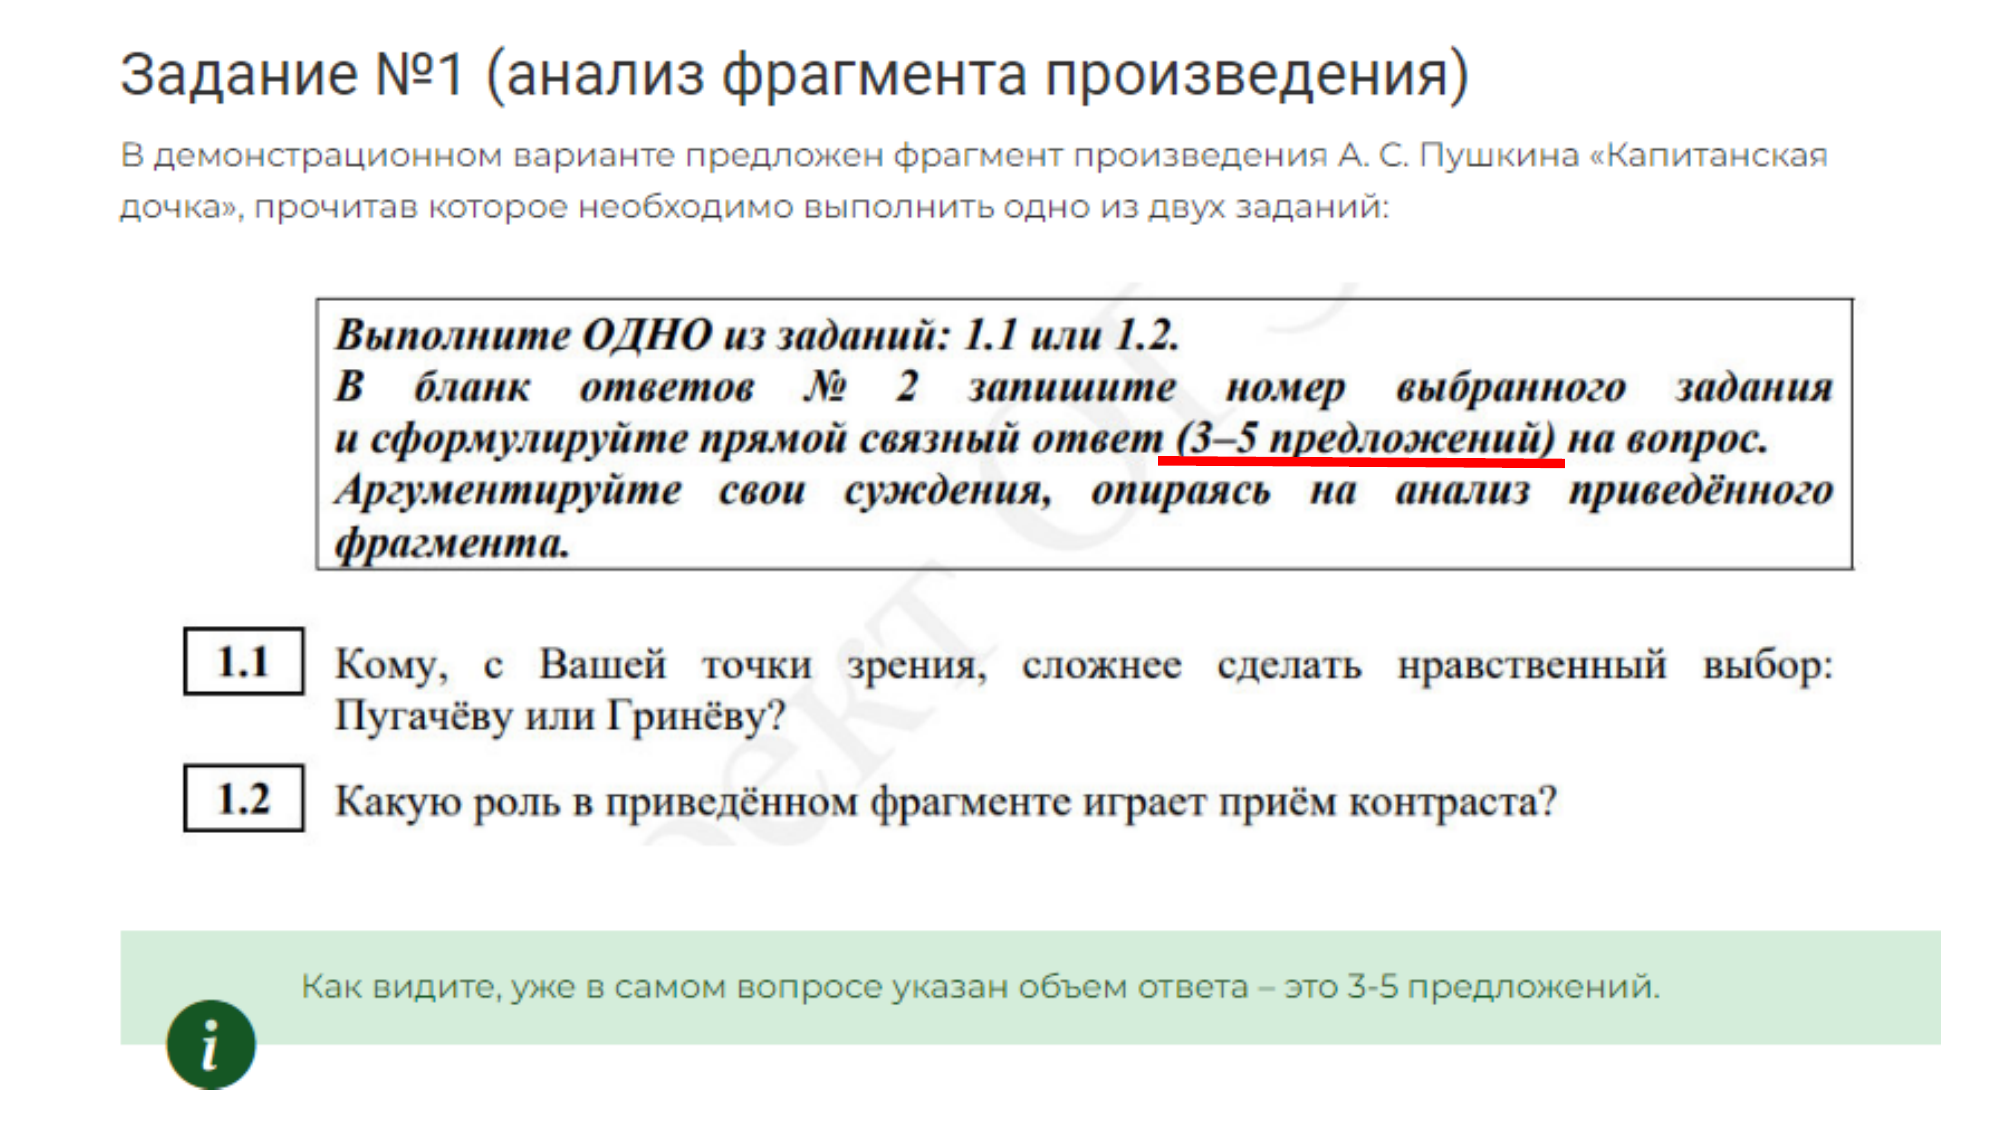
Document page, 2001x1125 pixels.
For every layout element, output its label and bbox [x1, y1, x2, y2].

picture [70, 26, 1941, 1090]
text_box [1158, 460, 1565, 464]
